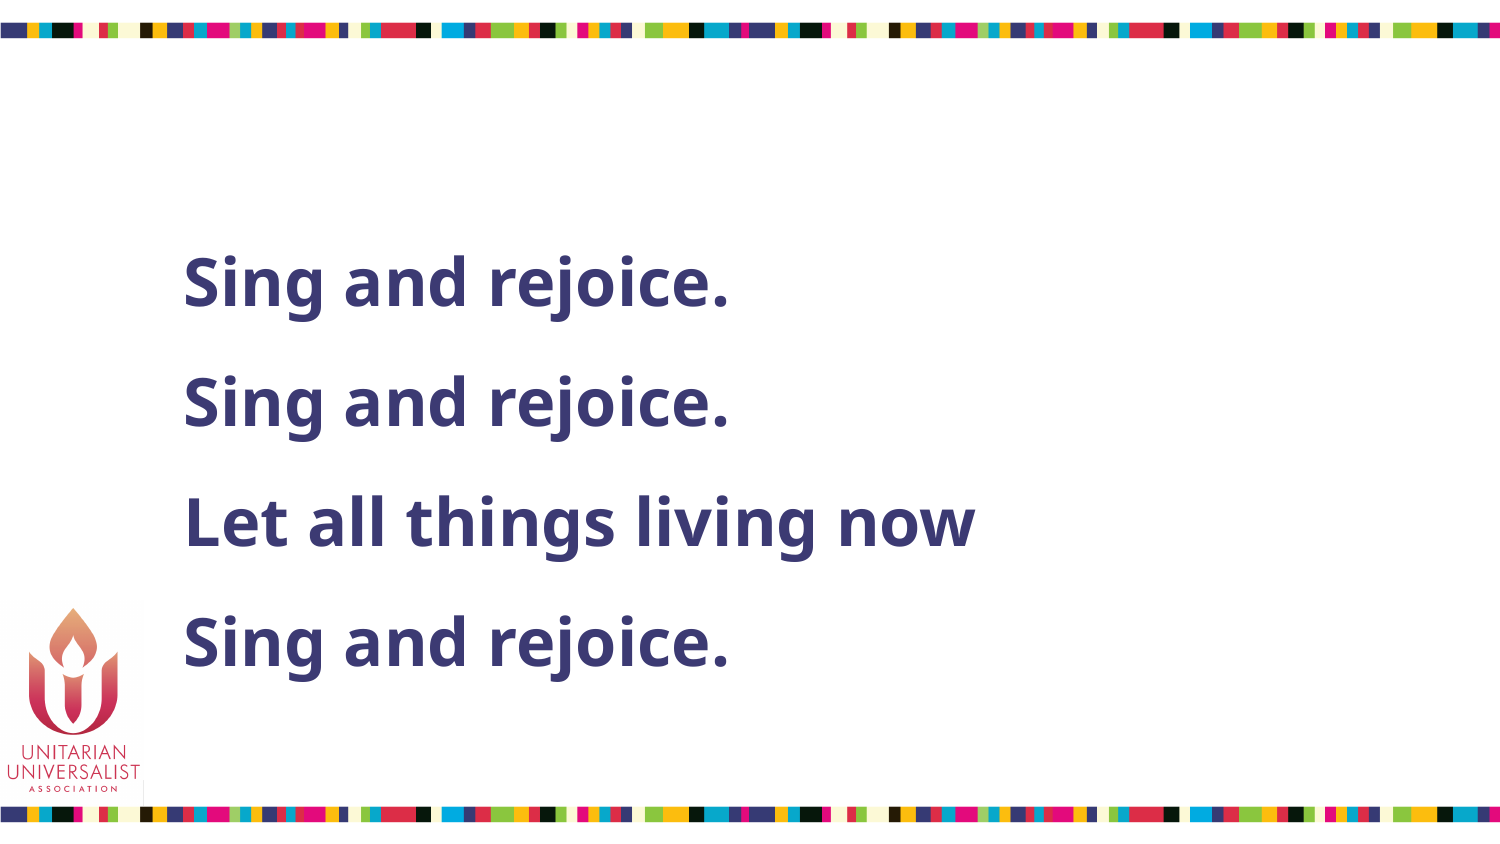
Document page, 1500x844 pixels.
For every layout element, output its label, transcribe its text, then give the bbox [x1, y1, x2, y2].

text_box Sing and rejoice. Sing and rejoice. Let all things living now Sing and rejoice. [168, 184, 1421, 695]
picture [0, 600, 1500, 824]
picture [0, 22, 1500, 40]
